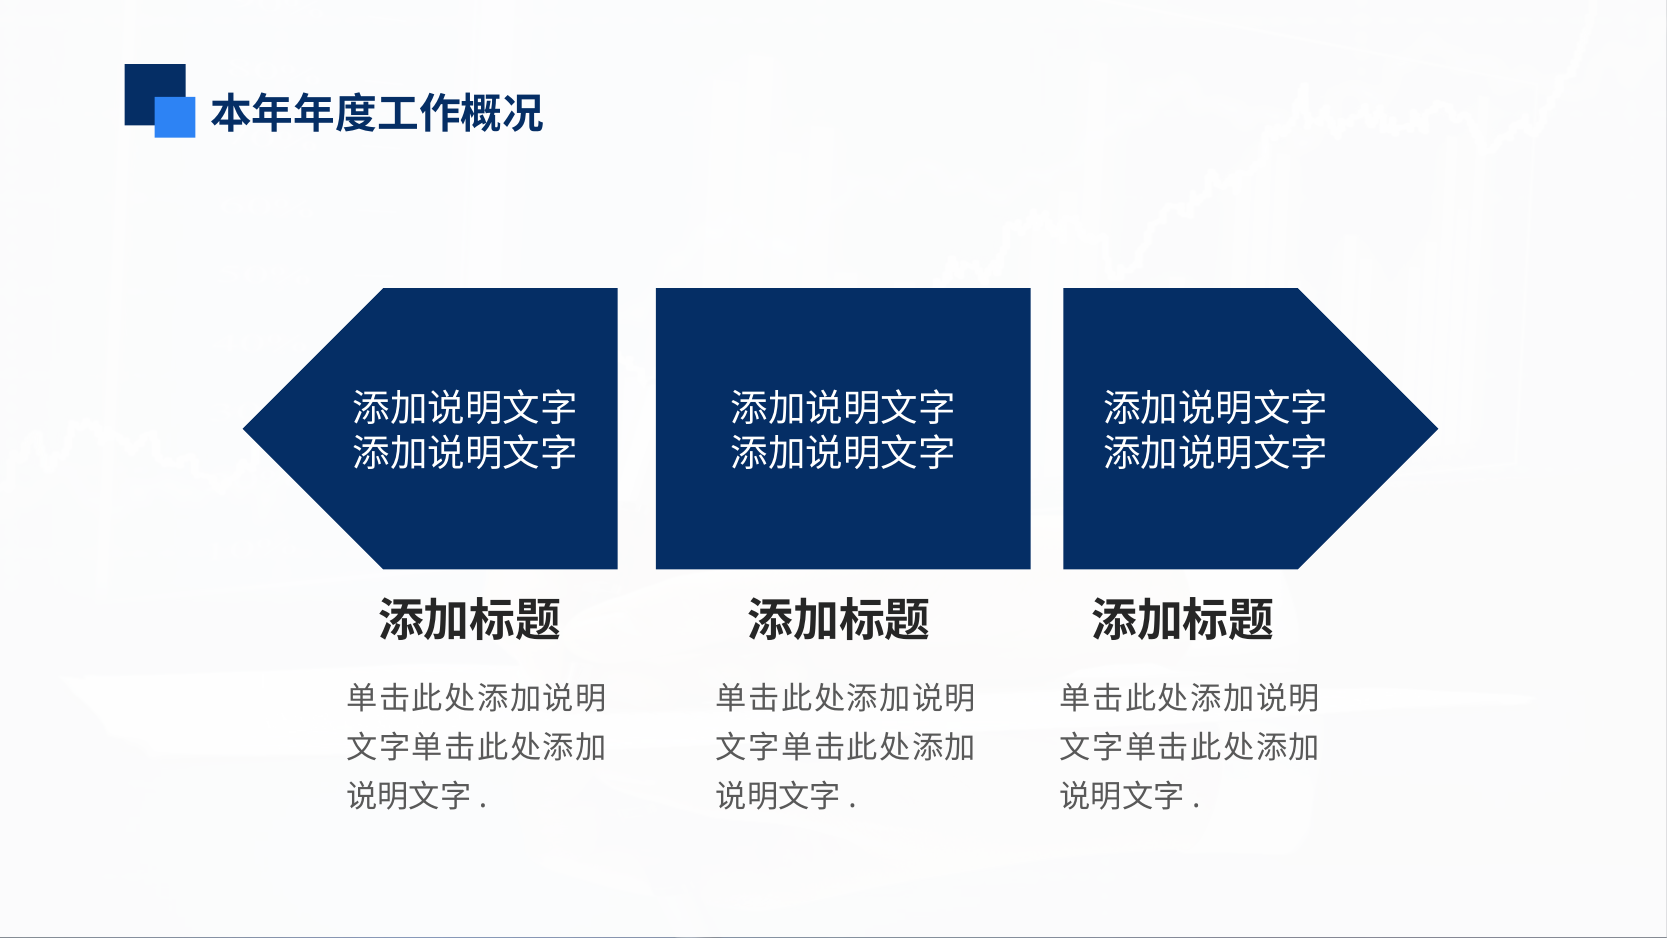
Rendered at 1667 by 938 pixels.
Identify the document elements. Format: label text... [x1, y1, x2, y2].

text_box 添加说明文字 添加说明文字 [1061, 286, 1441, 572]
text_box 添加标题 [362, 582, 592, 654]
text_box 本年年度工作概况 [195, 78, 574, 144]
text_box 添加标题 [731, 582, 961, 654]
text_box 添加标题 [1075, 582, 1305, 654]
text_box 单击此处添加说明文字单击此处添加说明文字. [330, 659, 624, 822]
text_box 添加说明文字 添加说明文字 [240, 286, 620, 572]
text_box [123, 62, 188, 127]
text_box 单击此处添加说明文字单击此处添加说明文字. [699, 659, 993, 822]
text_box [153, 95, 197, 140]
text_box 添加说明文字 添加说明文字 [654, 286, 1033, 571]
text_box 单击此处添加说明文字单击此处添加说明文字. [1043, 659, 1337, 822]
